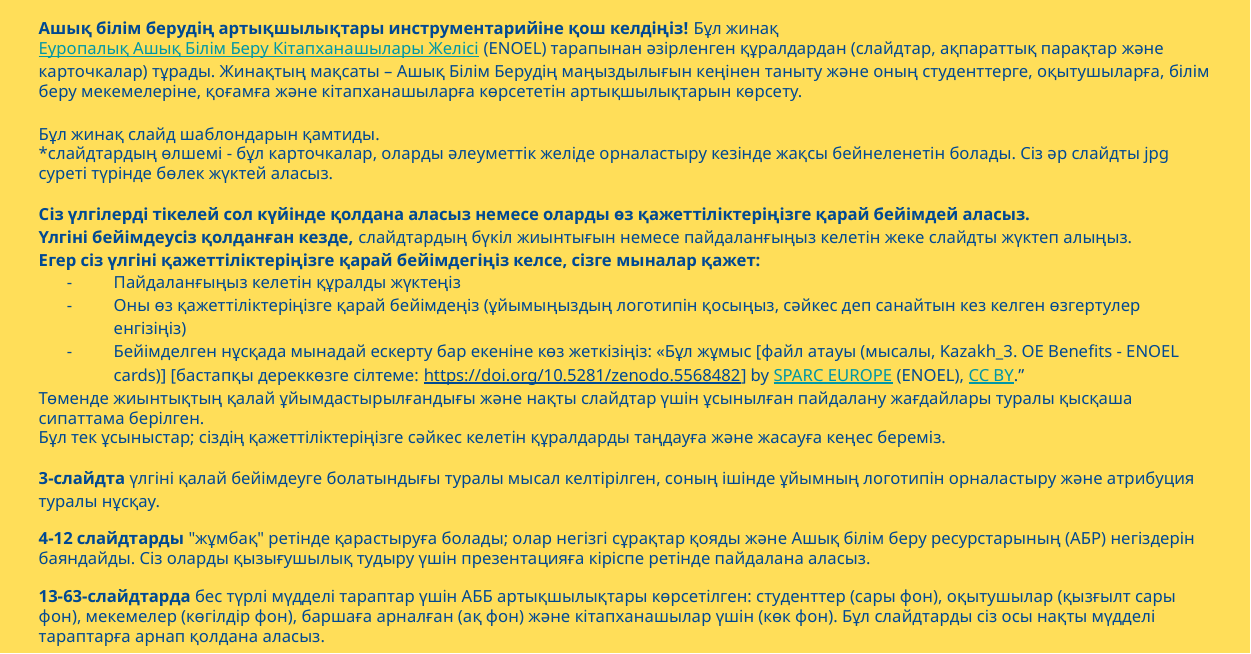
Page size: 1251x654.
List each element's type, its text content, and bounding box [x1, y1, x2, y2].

text_box Ашық білім берудің артықшылықтары инструментарийіне қош келдіңіз! Бұл жинақ Еуропалық Ашық Білім Беру Кітапханашылары Желісі (ENOEL) тарапынан әзірленген құралдардан (слайдтар, ақпараттық парақтар және карточкалар) тұрады. Жинақтың мақсаты – Ашық Білім Берудің маңыздылығын кеңінен таныту және оның студенттерге, оқытушыларға, білім беру мекемелеріне, қоғамға және кітапханашыларға көрсететін артықшылықтарын көрсету. Бұл жинақ слайд шаблондарын қамтиды. *слайдтардың өлшемі - бұл карточкалар, оларды әлеуметтік желіде орналастыру кезінде жақсы бейнеленетін болады. Сіз әр слайдты jpg суреті түрінде бөлек жүктей аласыз. Сіз үлгілерді тікелей сол күйінде қолдана аласыз немесе оларды өз қажеттіліктеріңізге қарай бейімдей аласыз. Үлгіні бейімдеусіз қолданған кезде, слайдтардың бүкіл жиынтығын немесе пайдаланғыңыз келетін жеке слайдты жүктеп алыңыз. Егер сіз үлгіні қажеттіліктеріңізге қарай бейімдегіңіз келсе, сізге мыналар қажет: Пайдаланғыңыз келетін құралды жүктеңіз Оны өз қажеттіліктеріңізге қарай бейімдеңіз (ұйымыңыздың логотипін қосыңыз, сәйкес деп санайтын кез келген өзгертулер енгізіңіз) Бейімделген нұсқада мынадай ескерту бар екеніне көз жеткізіңіз: «Бұл жұмыс [файл атауы (мысалы, Kazakh_3. OE Benefits - ENOEL cards)] [бастапқы дереккөзге сілтеме: https://doi.org/10.5281/zenodo.5568482] by SPARC EUROPE (ENOEL), CC BY.” Төменде жиынтықтың қалай ұйымдастырылғандығы және нақты слайдтар үшін ұсынылған пайдалану жағдайлары туралы қысқаша сипаттама берілген. Бұл тек ұсыныстар; сіздің қажеттіліктеріңізге сәйкес келетін құралдарды таңдауға және жасауға кеңес береміз. 3-слайдта үлгіні қалай бейімдеуге болатындығы туралы мысал келтірілген, соның ішінде ұйымның логотипін орналастыру және атрибуция туралы нұсқау. 4-12 слайдтарды "жұмбақ" ретінде қарастыруға болады; олар негізгі сұрақтар қояды және Ашық білім беру ресурстарының (АБР) негіздерін баяндайды. Сіз оларды қызығушылық тудыру үшін презентацияға кіріспе ретінде пайдалана аласыз. 13-63-слайдтарда бес түрлі мүдделі тараптар үшін АББ артықшылықтары көрсетілген: студенттер (сары фон), оқытушылар (қызғылт сары фон), мекемелер (көгілдір фон), баршаға арналған (ақ фон) және кітапханашылар үшін (көк фон). Бұл слайдтарды сіз осы нақты мүдделі тараптарға арнап қолдана аласыз. [23, 2, 1232, 654]
